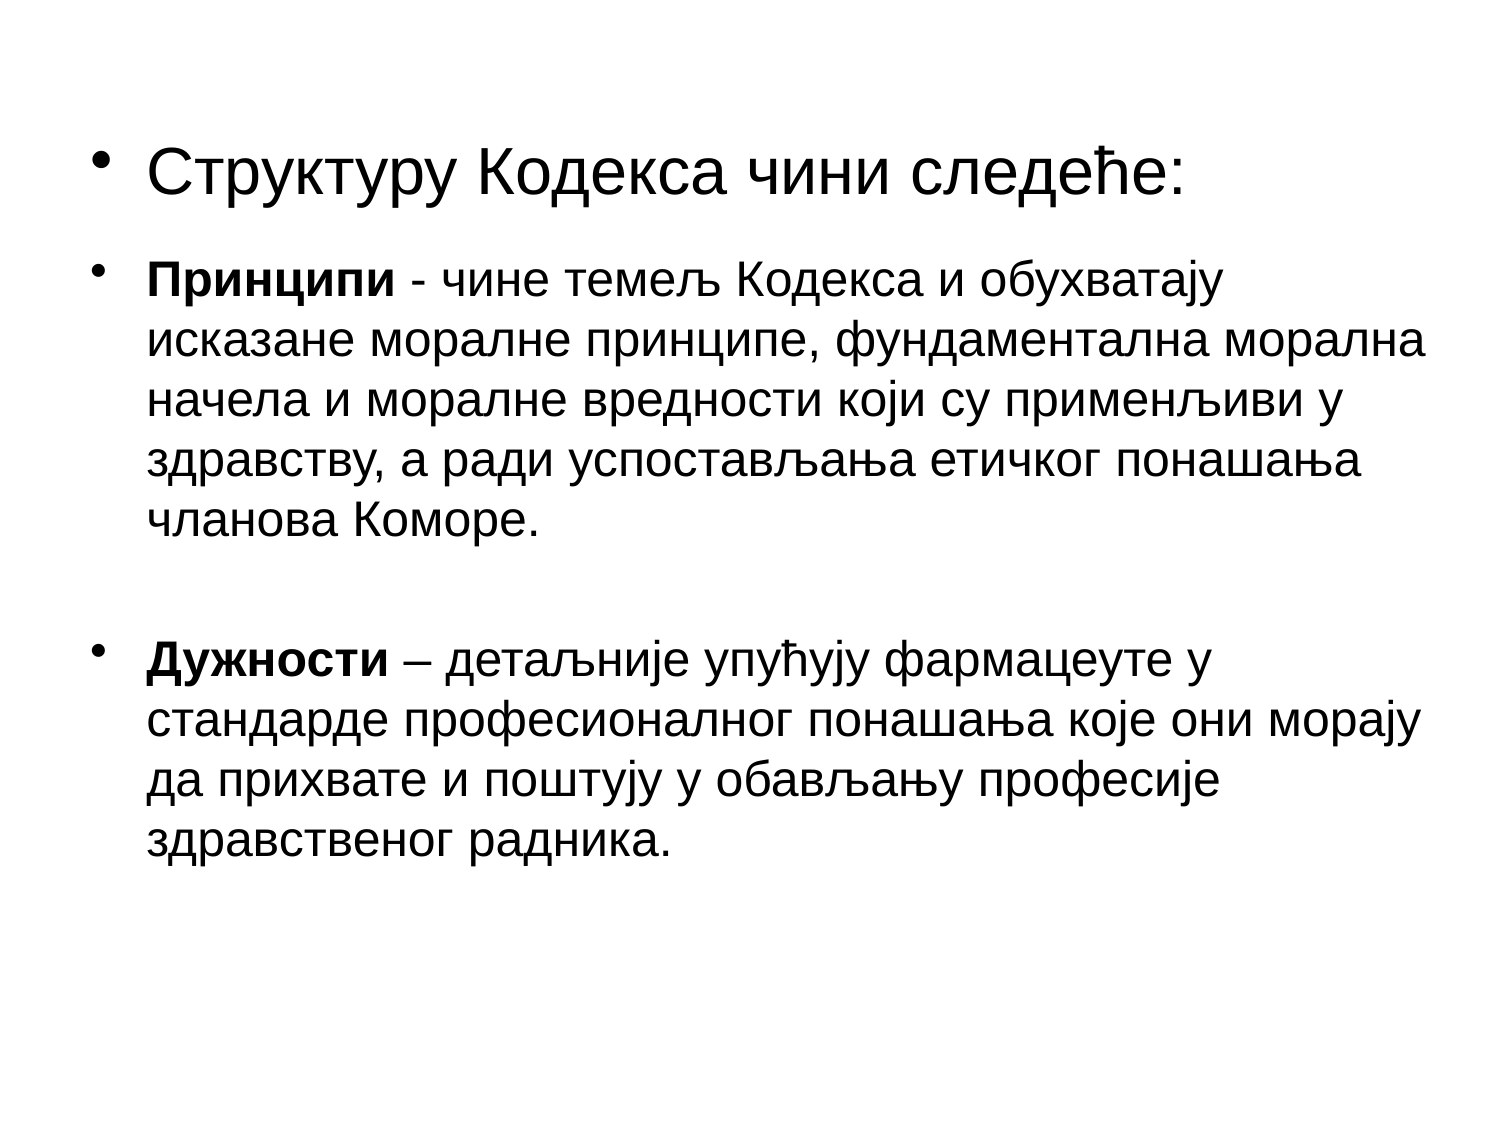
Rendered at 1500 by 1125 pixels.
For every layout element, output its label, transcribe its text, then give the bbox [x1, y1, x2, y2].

list Структуру Кодекса чини следеће: Принципи - чине темељ Кодекса и обухватају исказане моралне принципе, фундаментална морална начела и моралне вредности који су применљиви у здравству, а ради успостављања етичког понашања чланова Коморе. Дужности – детаљније упућују фармацеуте у стандарде професионалног понашања које они морају да прихвате и поштују у обављању професије здравственог радника. [74, 119, 1451, 863]
